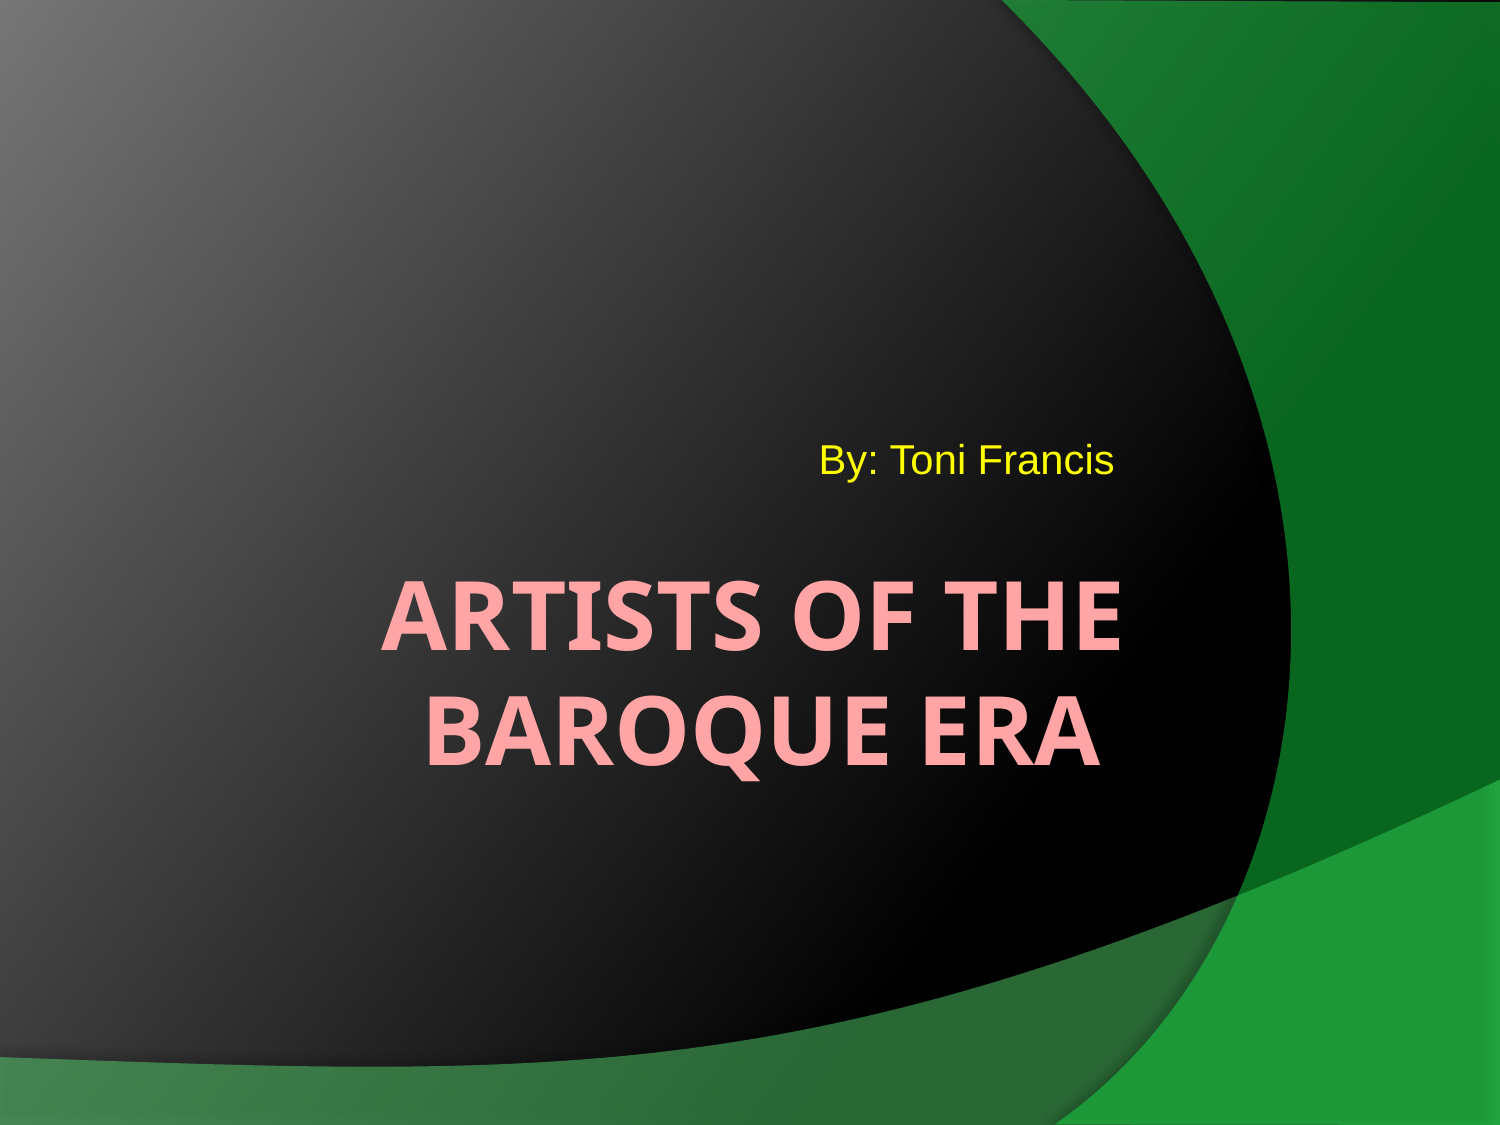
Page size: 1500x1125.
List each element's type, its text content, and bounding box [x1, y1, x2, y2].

subtitle By: Toni Francis [71, 253, 1134, 541]
title Artists of the Baroque Era [70, 547, 1134, 925]
